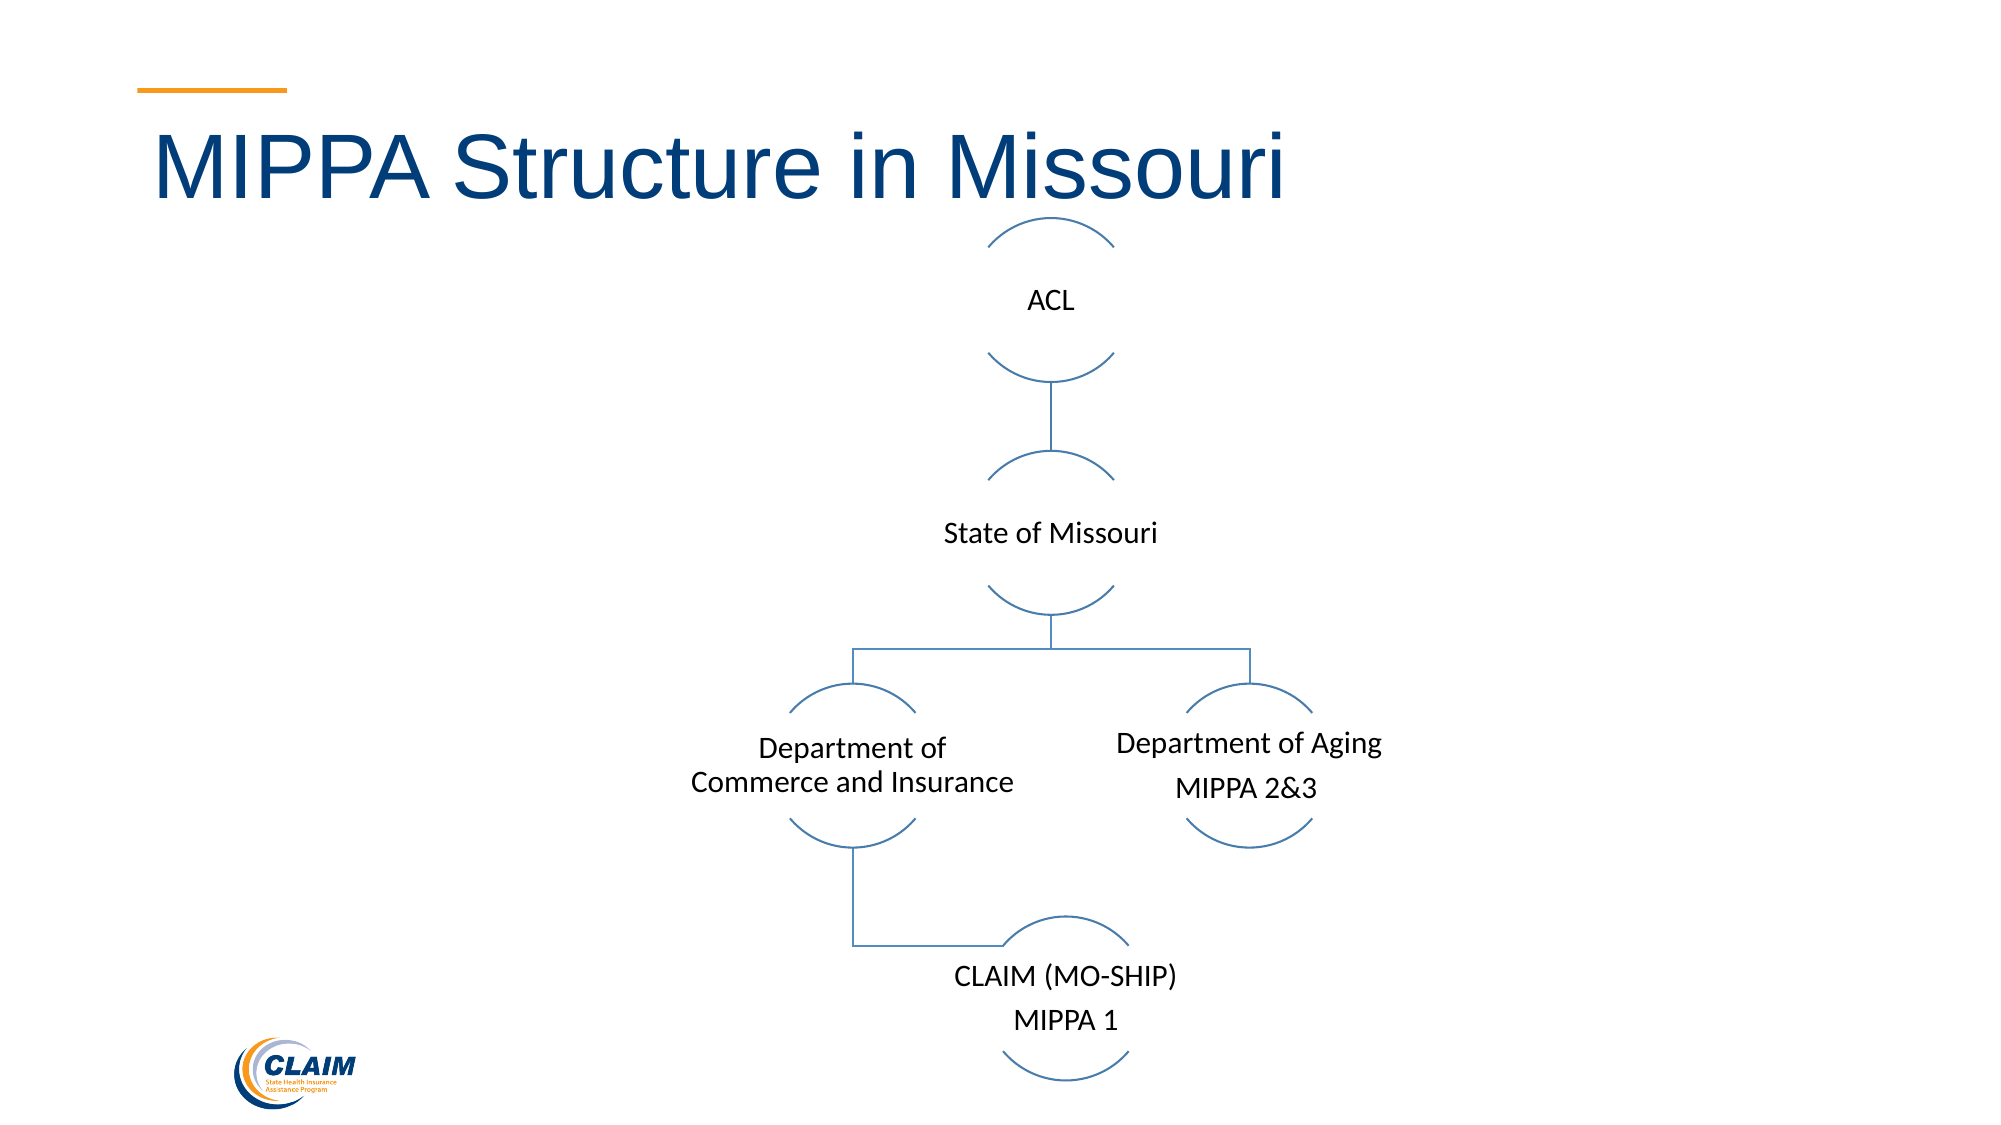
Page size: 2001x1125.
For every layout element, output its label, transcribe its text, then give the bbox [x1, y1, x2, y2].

title MIPPA Structure in Missouri [137, 59, 1863, 217]
picture [208, 1081, 377, 1125]
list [137, 217, 1965, 1081]
